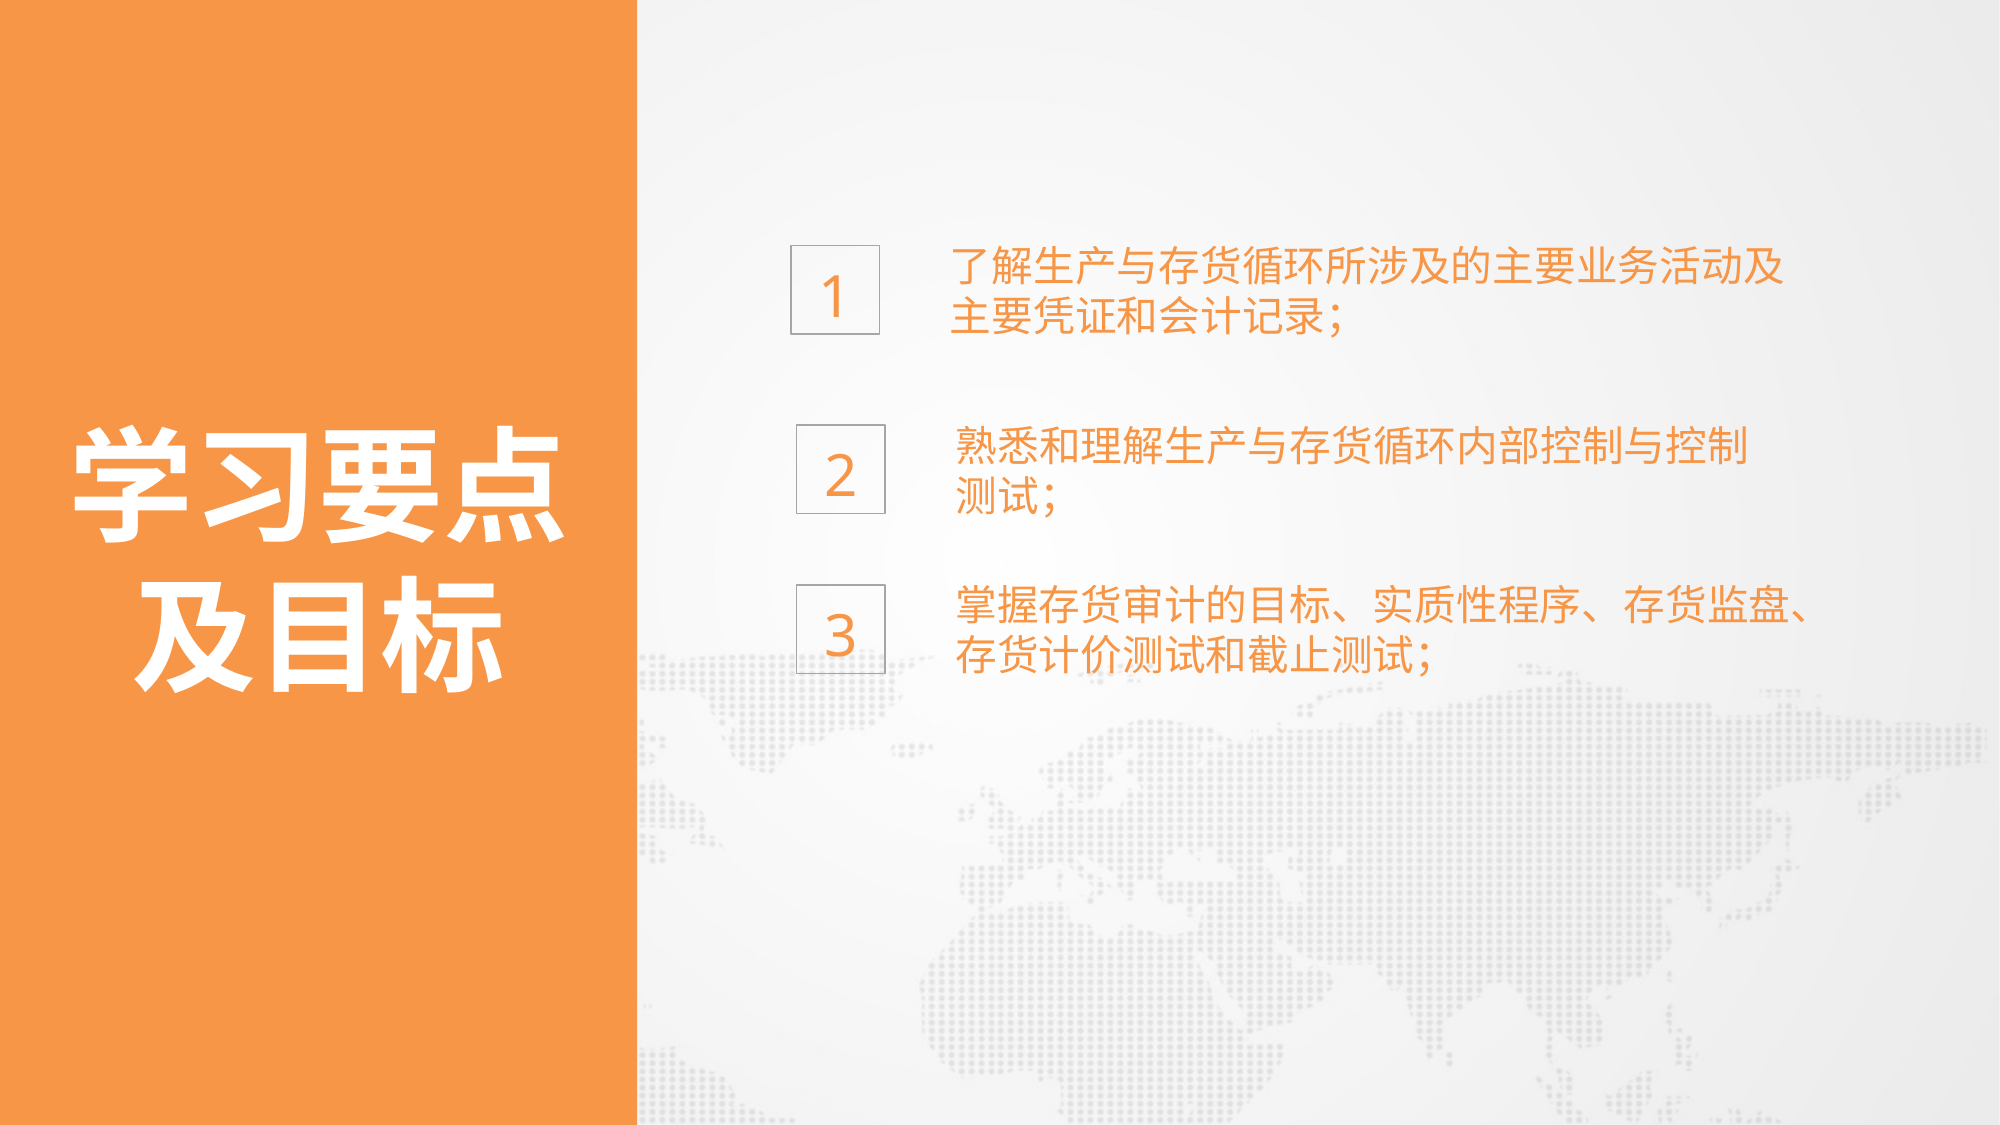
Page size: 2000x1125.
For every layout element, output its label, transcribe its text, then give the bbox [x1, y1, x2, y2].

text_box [796, 570, 1847, 688]
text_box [790, 231, 1800, 349]
picture [639, 0, 2000, 1125]
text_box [796, 411, 1764, 528]
text_box [0, 0, 639, 1125]
text_box 学习要点 及目标 [0, 400, 638, 716]
